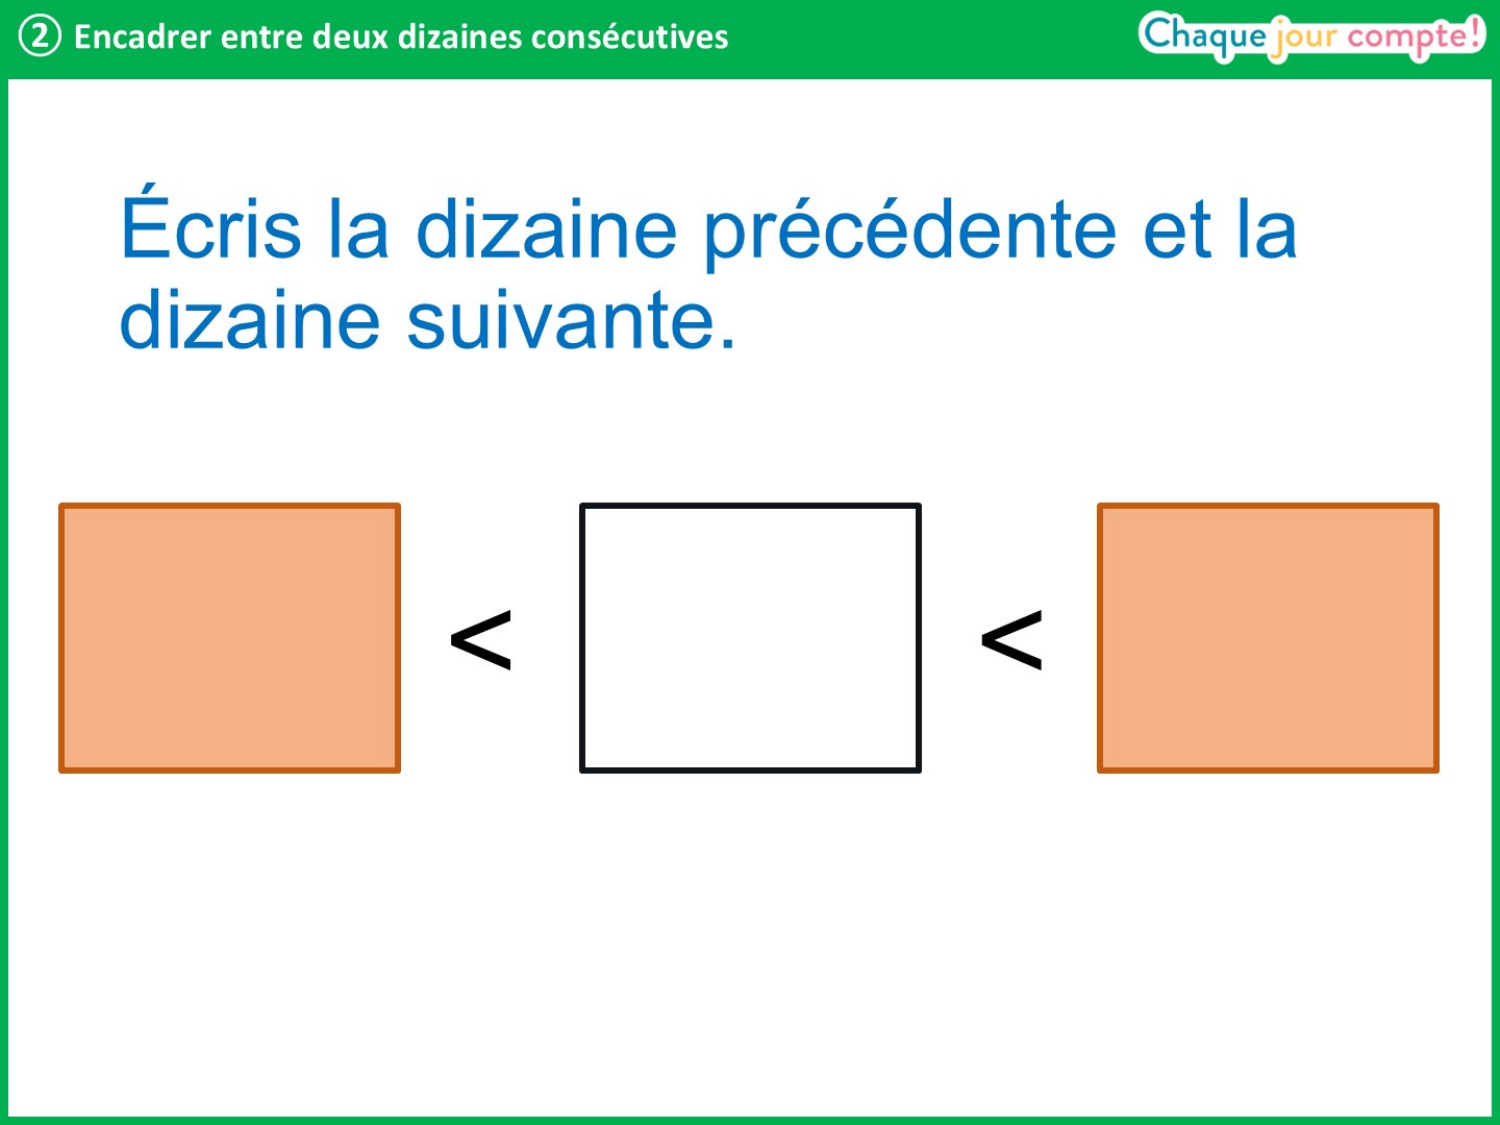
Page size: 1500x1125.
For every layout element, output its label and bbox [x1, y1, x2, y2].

list [0, 0, 1500, 1125]
